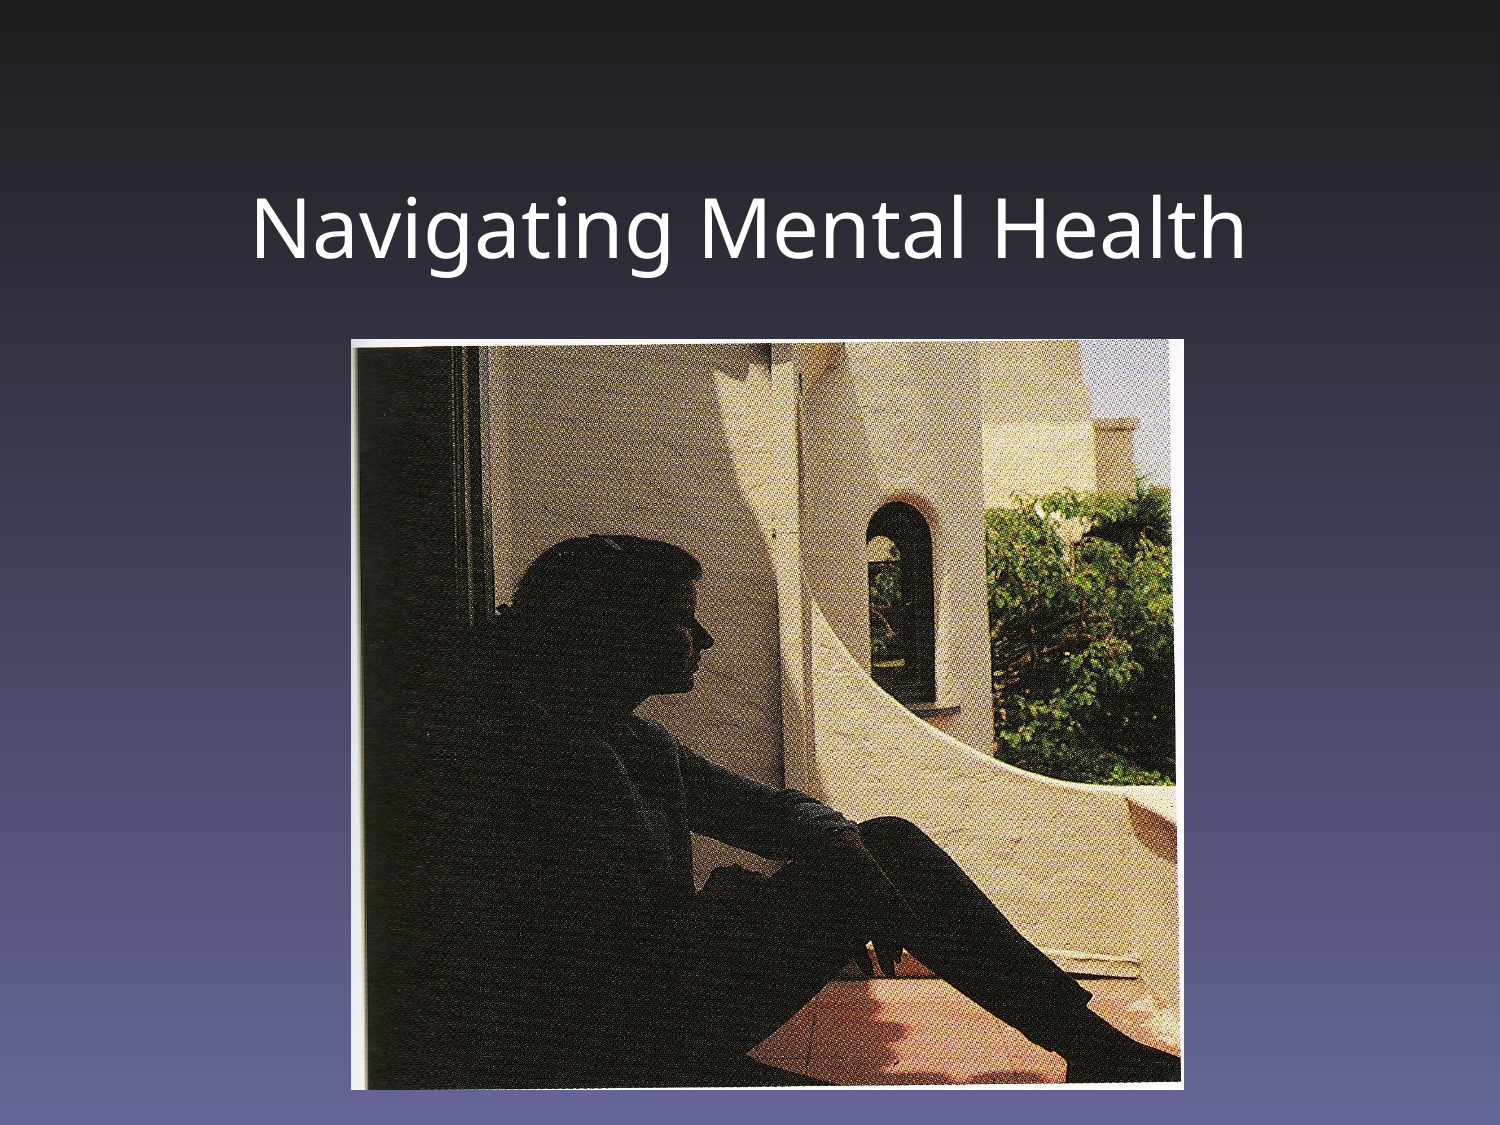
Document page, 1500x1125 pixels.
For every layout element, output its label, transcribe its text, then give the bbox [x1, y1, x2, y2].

picture [351, 339, 1184, 1091]
title Navigating Mental Health [74, 62, 1426, 288]
